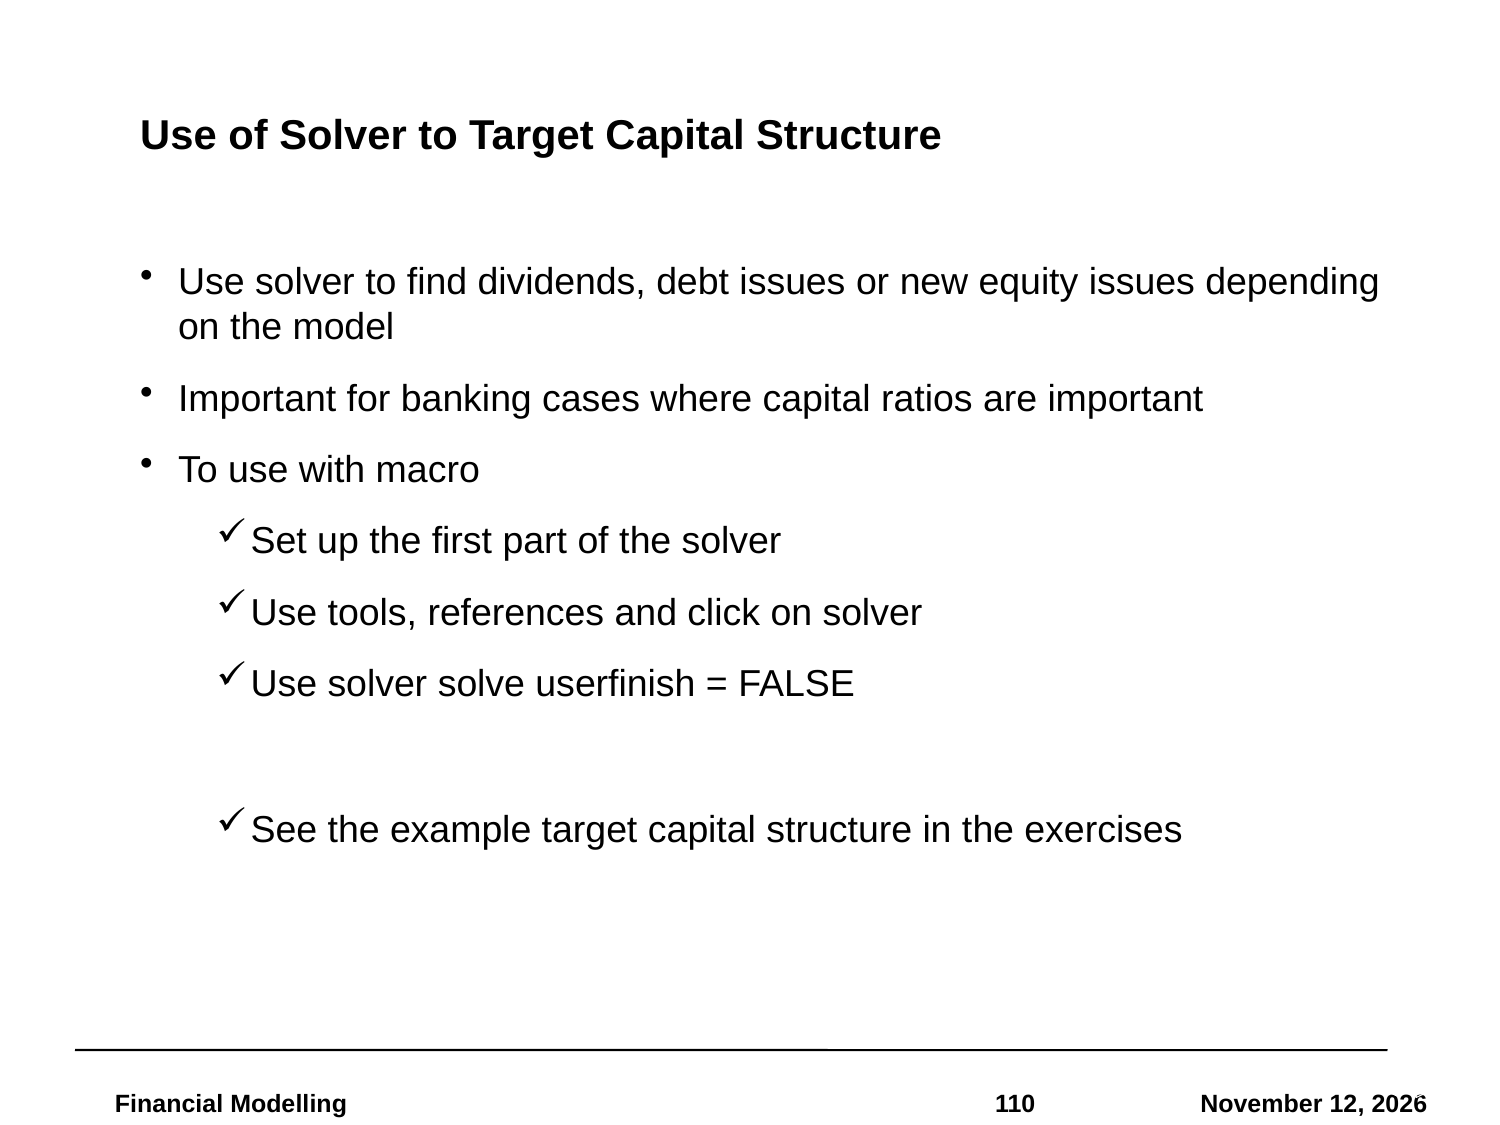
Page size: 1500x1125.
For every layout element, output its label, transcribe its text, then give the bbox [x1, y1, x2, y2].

list Use solver to find dividends, debt issues or new equity issues depending on the model Important for banking cases where capital ratios are important To use with macro Set up the first part of the solver Use tools, references and click on solver Use solver solve userfinish = FALSE See the example target capital structure in the exercises [124, 249, 1413, 1001]
title Use of Solver to Target Capital Structure [124, 99, 1413, 226]
